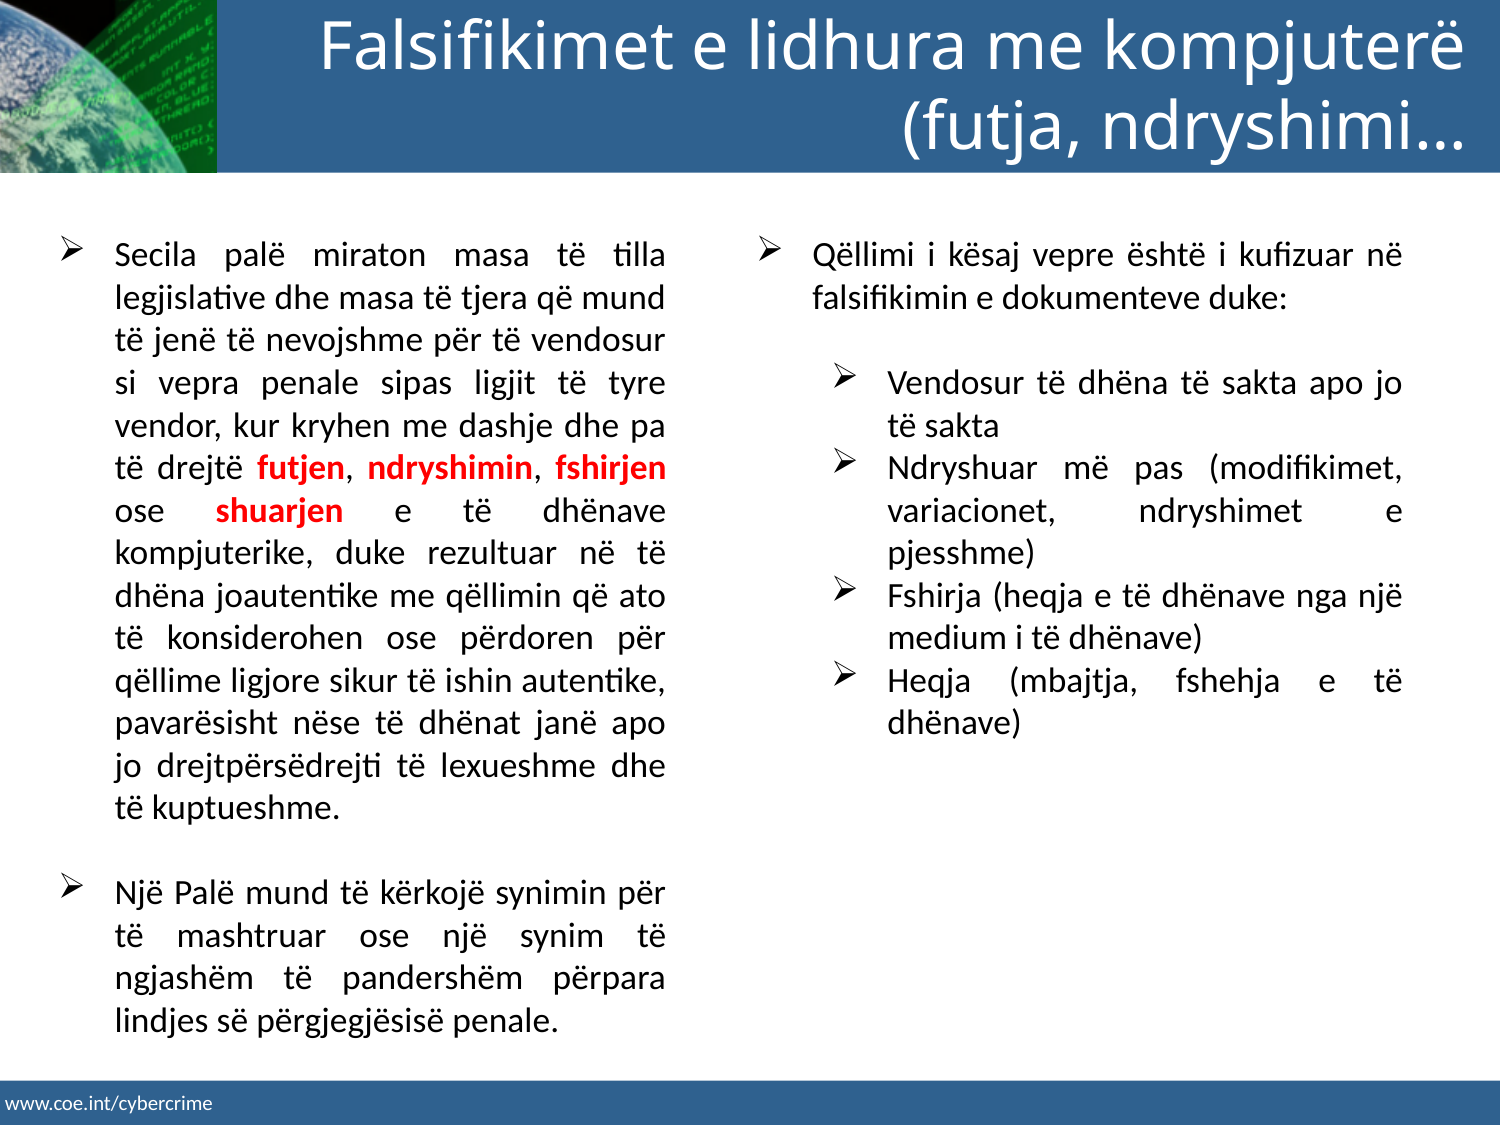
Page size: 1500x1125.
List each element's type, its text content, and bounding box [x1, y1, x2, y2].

text_box Qëllimi i kësaj vepre është i kufizuar në falsifikimin e dokumenteve duke: Vendosur të dhëna të sakta apo jo të sakta Ndryshuar më pas (modifikimet, variacionet, ndryshimet e pjesshme) Fshirja (heqja e të dhënave nga një medium i të dhënave) Heqja (mbajtja, fshehja e të dhënave) [741, 224, 1419, 750]
text_box Secila palë miraton masa të tilla legjislative dhe masa të tjera që mund të jenë të nevojshme për të vendosur si vepra penale sipas ligjit të tyre vendor, kur kryhen me dashje dhe pa të drejtë futjen, ndryshimin, fshirjen ose shuarjen e të dhënave kompjuterike, duke rezultuar në të dhëna joautentike me qëllimin që ato të konsiderohen ose përdoren për qëllime ligjore sikur të ishin autentike, pavarësisht nëse të dhënat janë apo jo drejtpërsëdrejti të lexueshme dhe të kuptueshme. Një Palë mund të kërkojë synimin për të mashtruar ose një synim të ngjashëm të pandershëm përpara lindjes së përgjegjësisë penale. [43, 224, 682, 1047]
picture [0, 0, 217, 173]
text_box Falsifikimet e lidhura me kompjuterë (futja, ndryshimi… [230, 0, 1483, 171]
